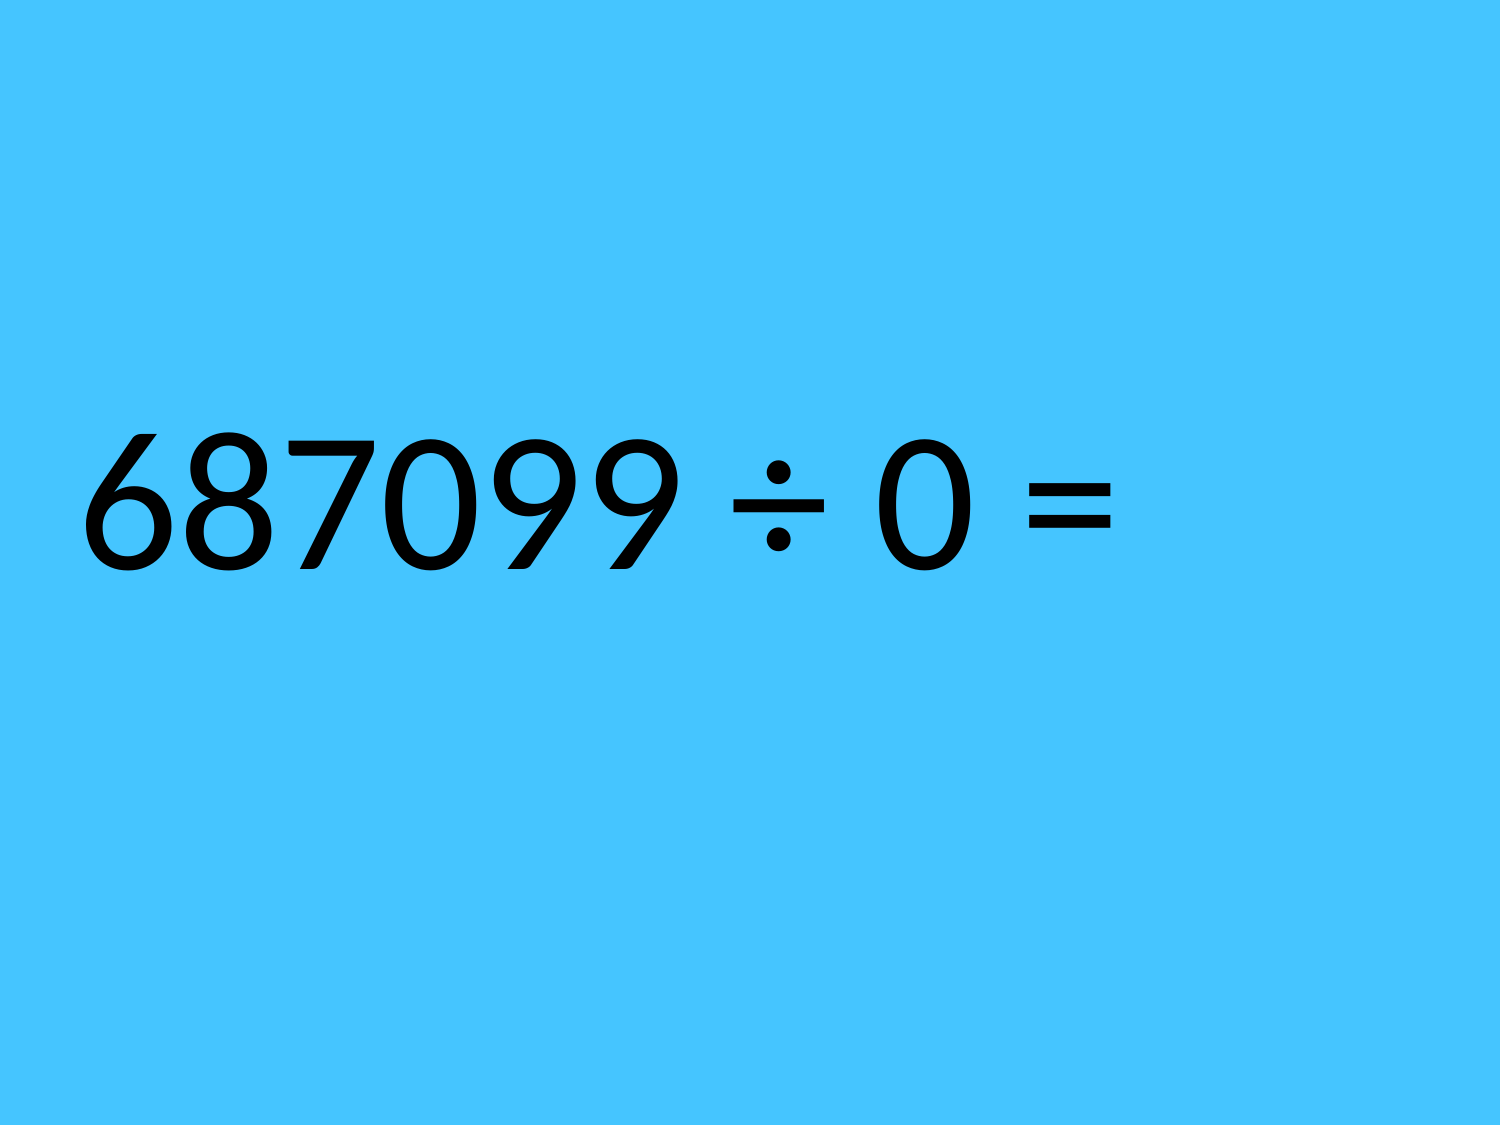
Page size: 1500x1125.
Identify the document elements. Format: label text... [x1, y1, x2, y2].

text_box 687099 ÷ 0 = [62, 362, 1400, 618]
